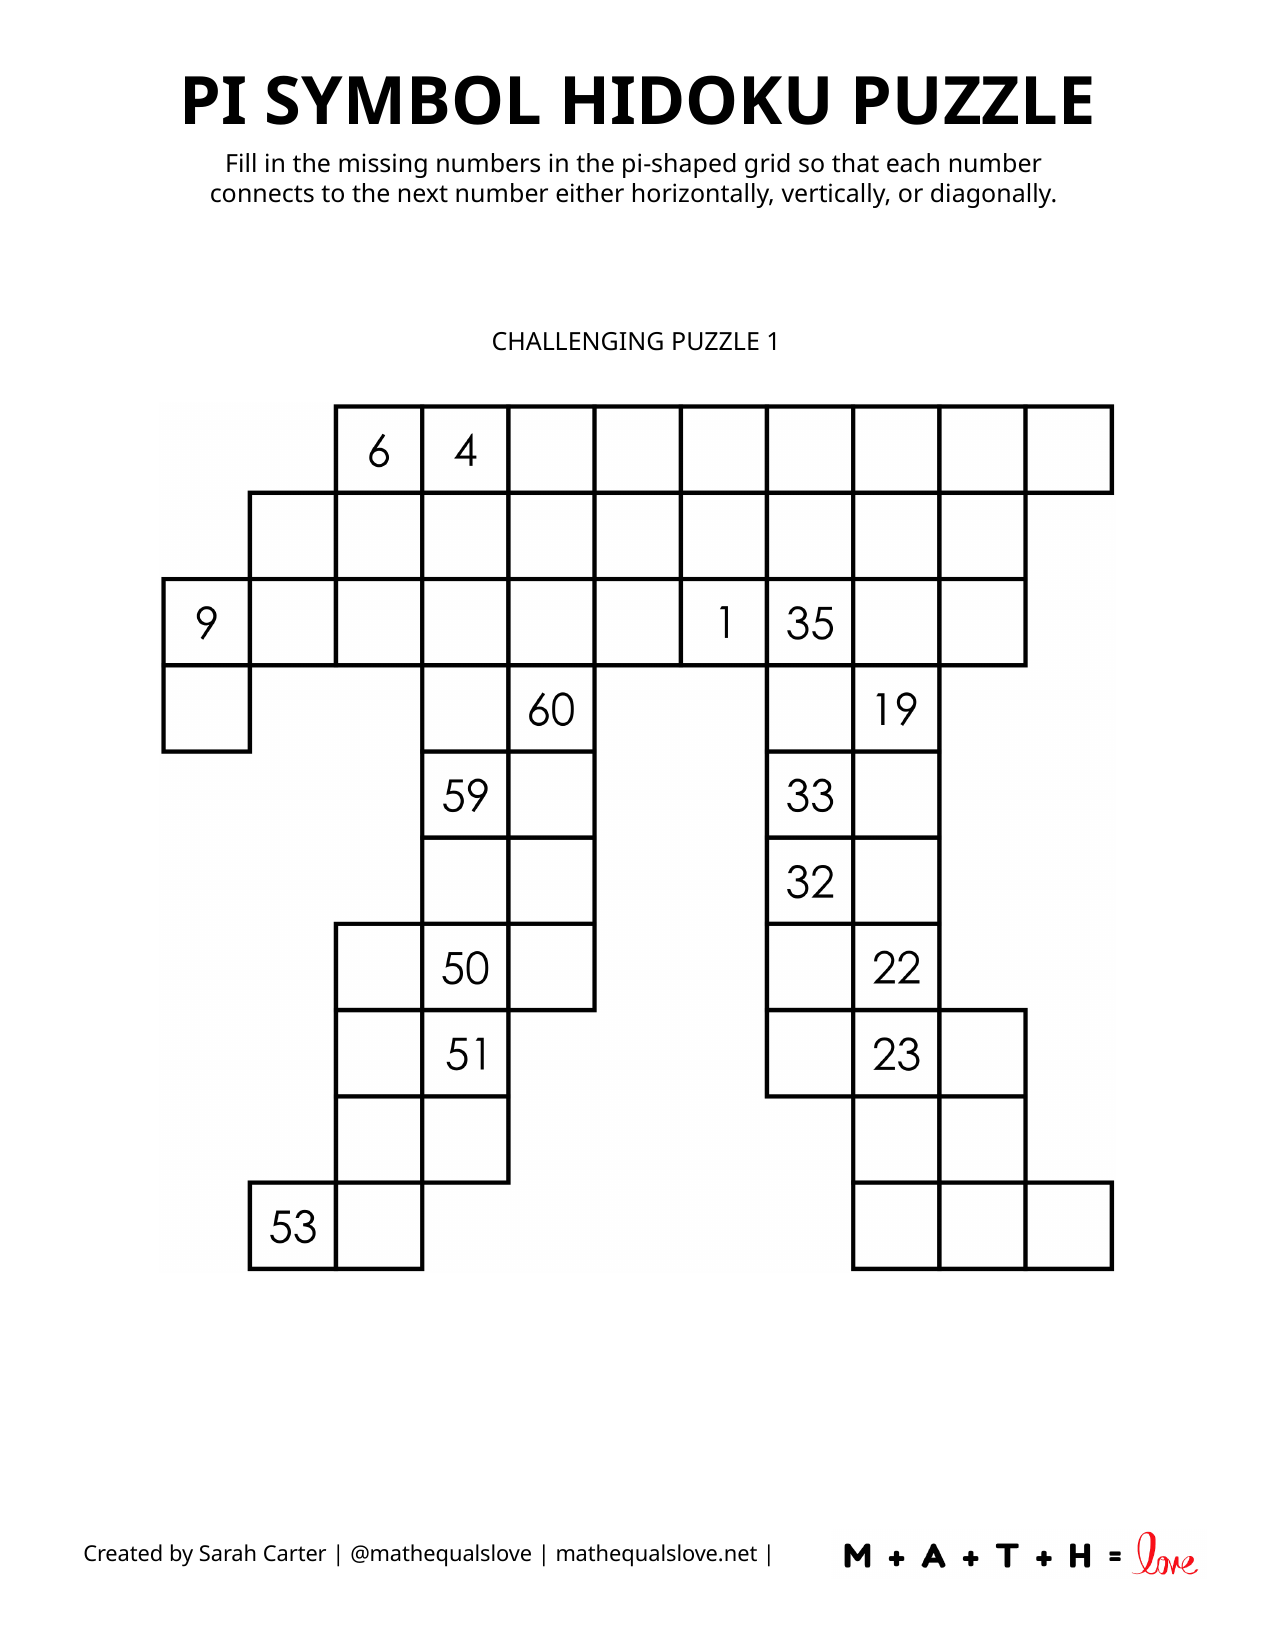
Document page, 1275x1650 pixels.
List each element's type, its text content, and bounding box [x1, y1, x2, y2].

text_box PI SYMBOL HIDOKU PUZZLE [66, 50, 1211, 140]
text_box Created by Sarah Carter | @mathequalslove | mathequalslove.net | [68, 1532, 830, 1574]
picture [158, 401, 1117, 1273]
picture [830, 1528, 1207, 1580]
text_box CHALLENGING PUZZLE 1 [158, 324, 1115, 376]
text_box Fill in the missing numbers in the pi-shaped grid so that each number connects to the next number either horizontally, vertically, or diagonally. [0, 140, 1275, 216]
